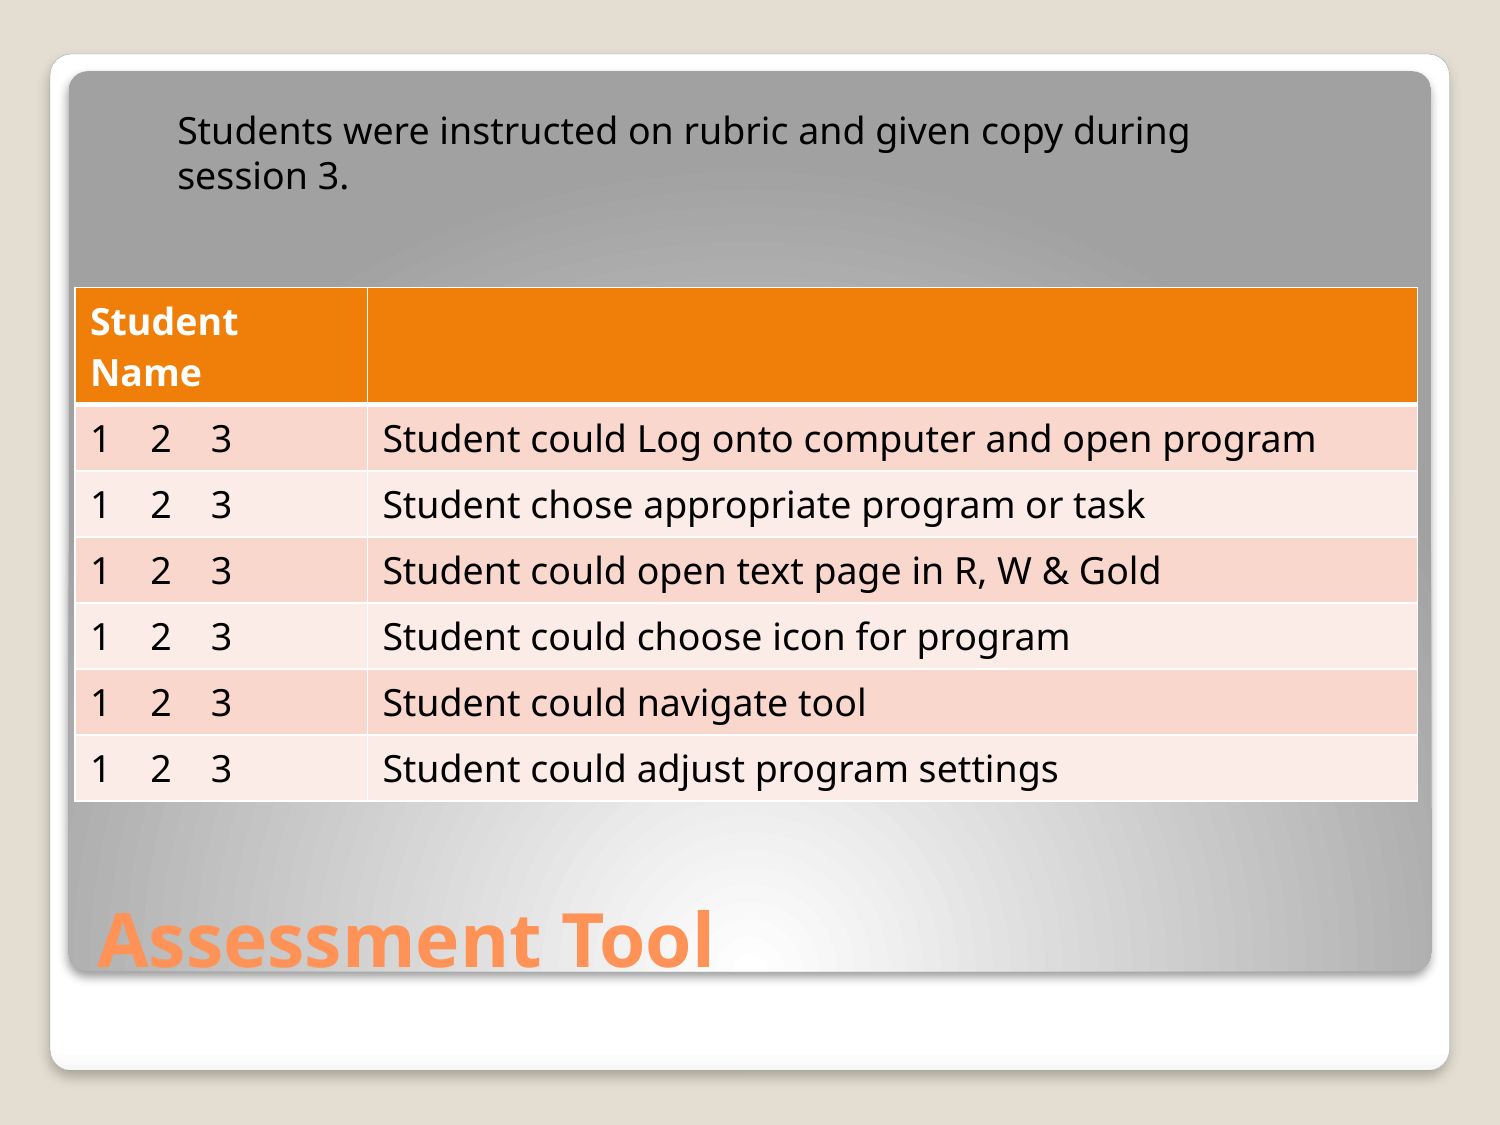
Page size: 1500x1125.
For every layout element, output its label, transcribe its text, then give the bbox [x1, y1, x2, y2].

text_box Students were instructed on rubric and given copy during session 3. [162, 99, 1275, 205]
table_header Student Name [76, 288, 367, 402]
table_cell 1 2 3 [76, 670, 367, 734]
table_cell Student could choose icon for program [368, 604, 1417, 668]
table_cell 1 2 3 [76, 472, 367, 536]
table_cell Student could navigate tool [368, 670, 1417, 734]
table_cell Student chose appropriate program or task [368, 472, 1417, 536]
table_header [368, 288, 1417, 402]
table_cell 1 2 3 [76, 538, 367, 602]
table_cell 1 2 3 [76, 604, 367, 668]
table_cell Student could open text page in R, W & Gold [368, 538, 1417, 602]
table_cell Student could adjust program settings [368, 736, 1417, 800]
title Assessment Tool [82, 817, 1425, 990]
table_cell 1 2 3 [76, 407, 367, 470]
table_cell Student could Log onto computer and open program [368, 407, 1417, 470]
table_cell 1 2 3 [76, 736, 367, 800]
